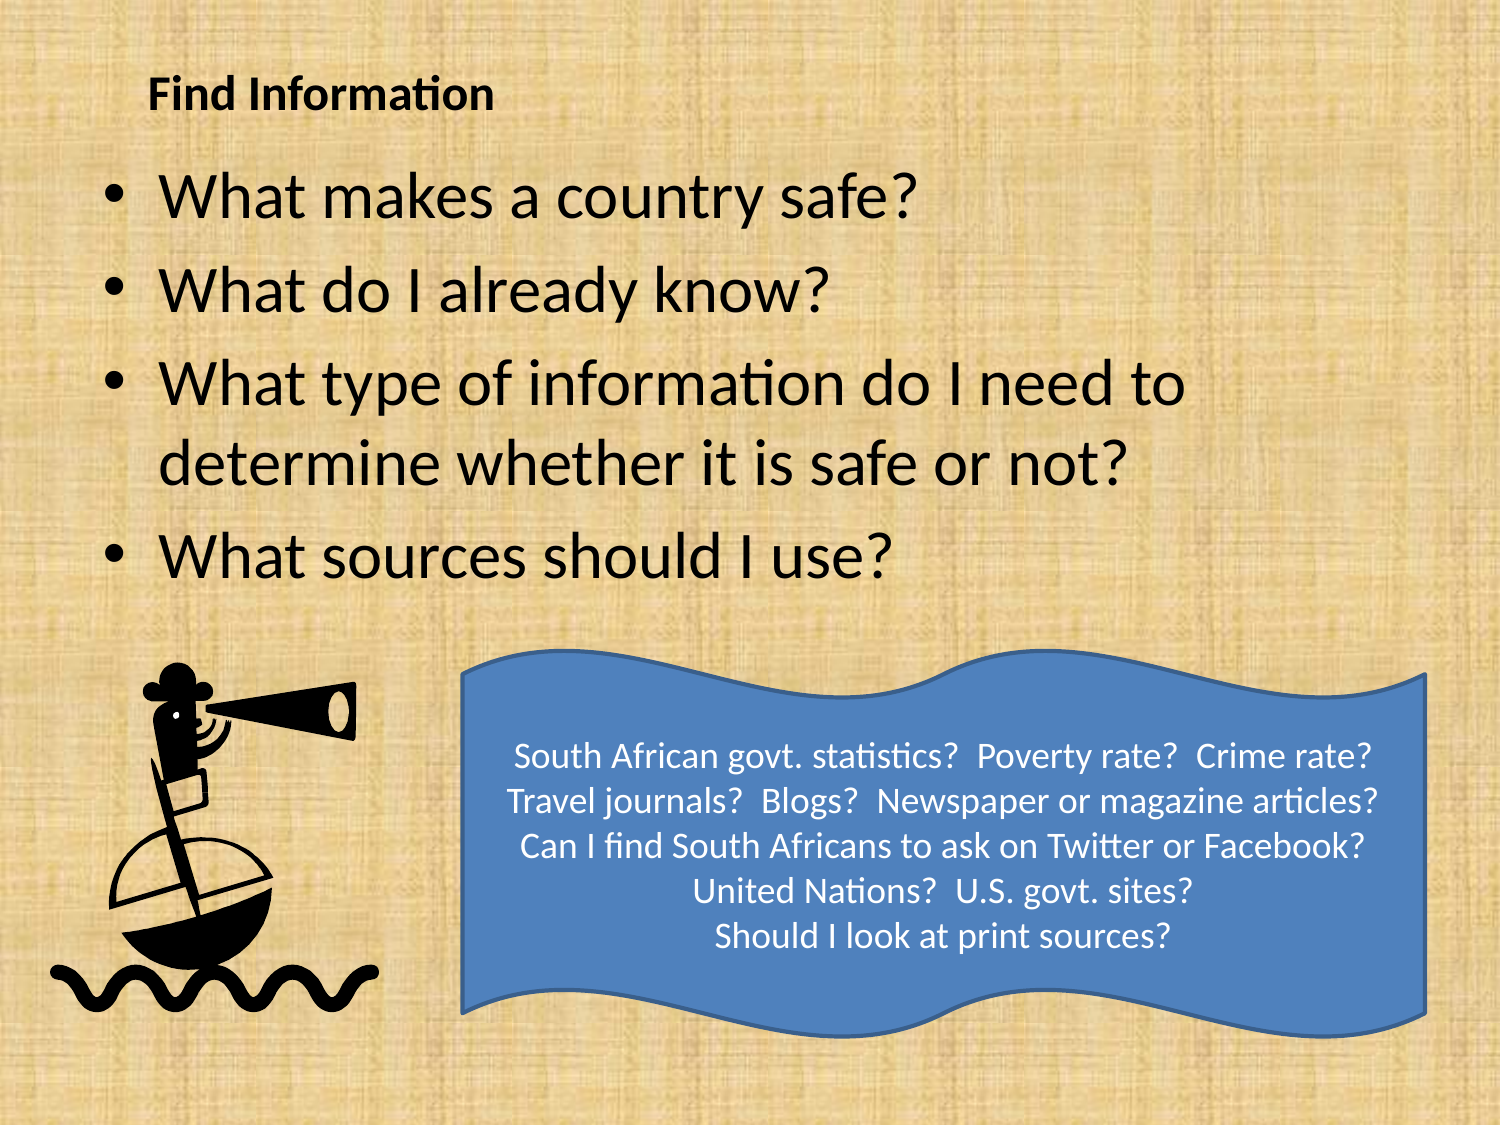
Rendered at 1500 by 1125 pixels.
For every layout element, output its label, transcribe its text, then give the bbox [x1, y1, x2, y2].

list What makes a country safe? What do I already know? What type of information do I need to determine whether it is safe or not? What sources should I use? [87, 144, 1425, 675]
text_box South African govt. statistics? Poverty rate? Crime rate? Travel journals? Blogs? Newspaper or magazine articles? Can I find South Africans to ask on Twitter or Facebook? United Nations? U.S. govt. sites? Should I look at print sources? [460, 648, 1428, 1039]
title Find Information [75, 12, 569, 168]
picture [0, 0, 1500, 1125]
